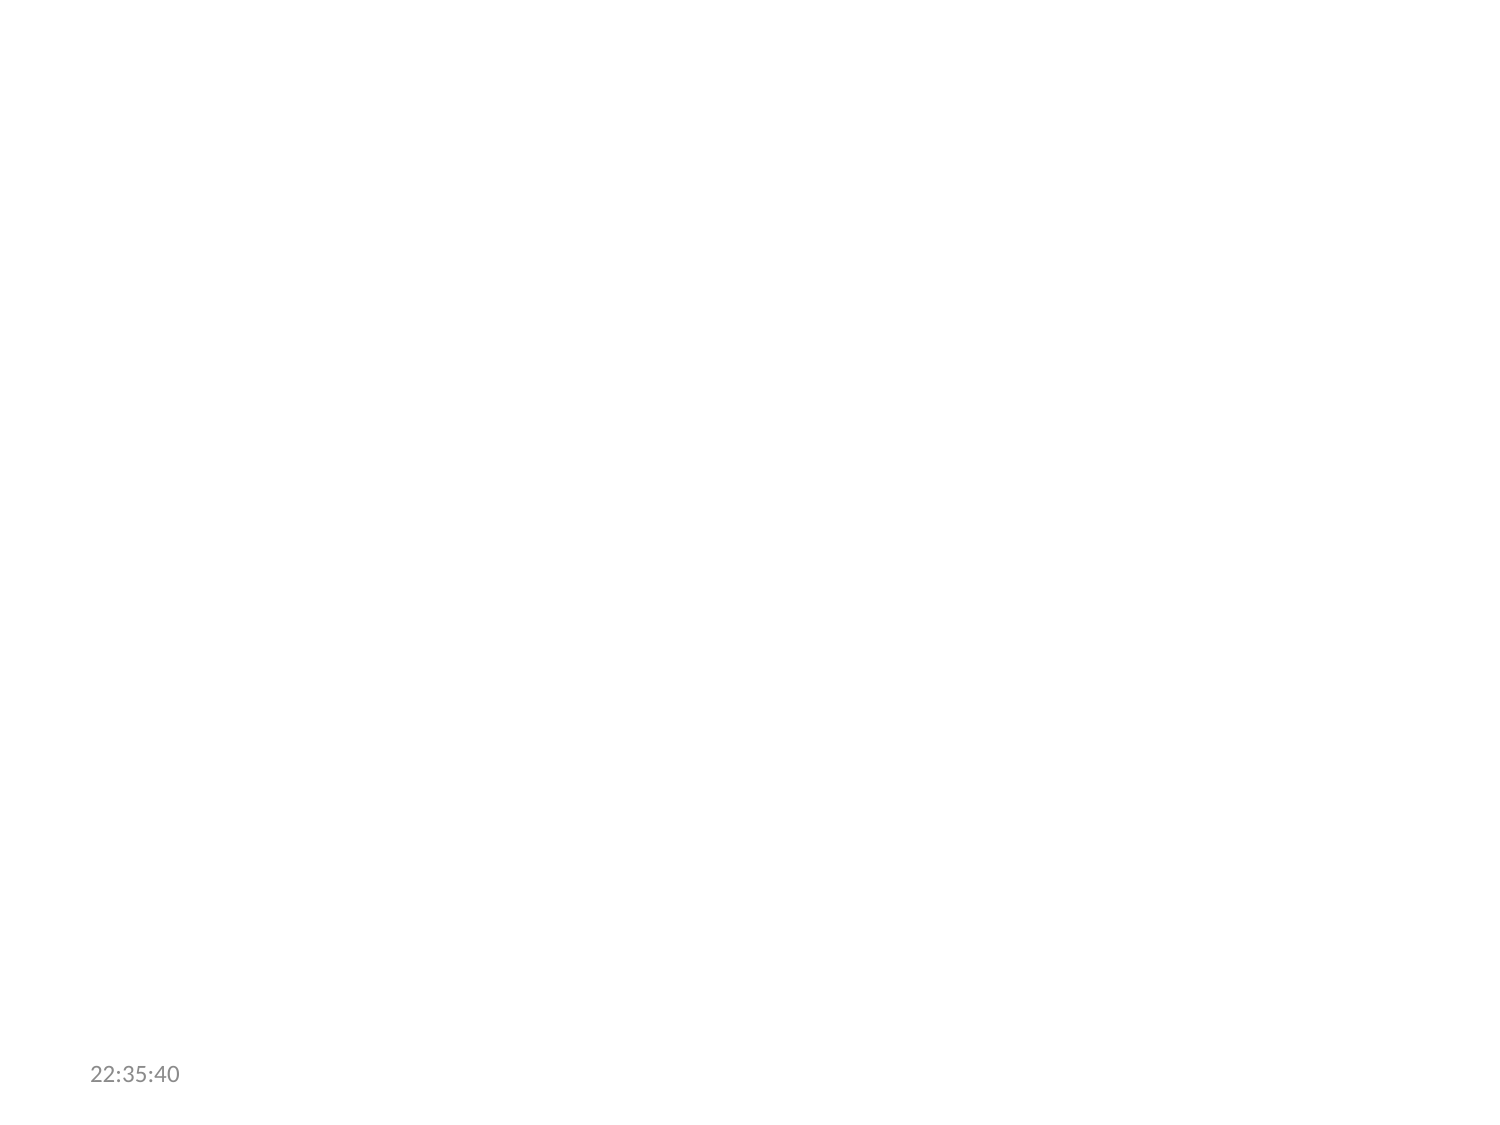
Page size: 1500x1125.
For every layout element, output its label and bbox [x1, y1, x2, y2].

slide_number [75, 1042, 425, 1103]
